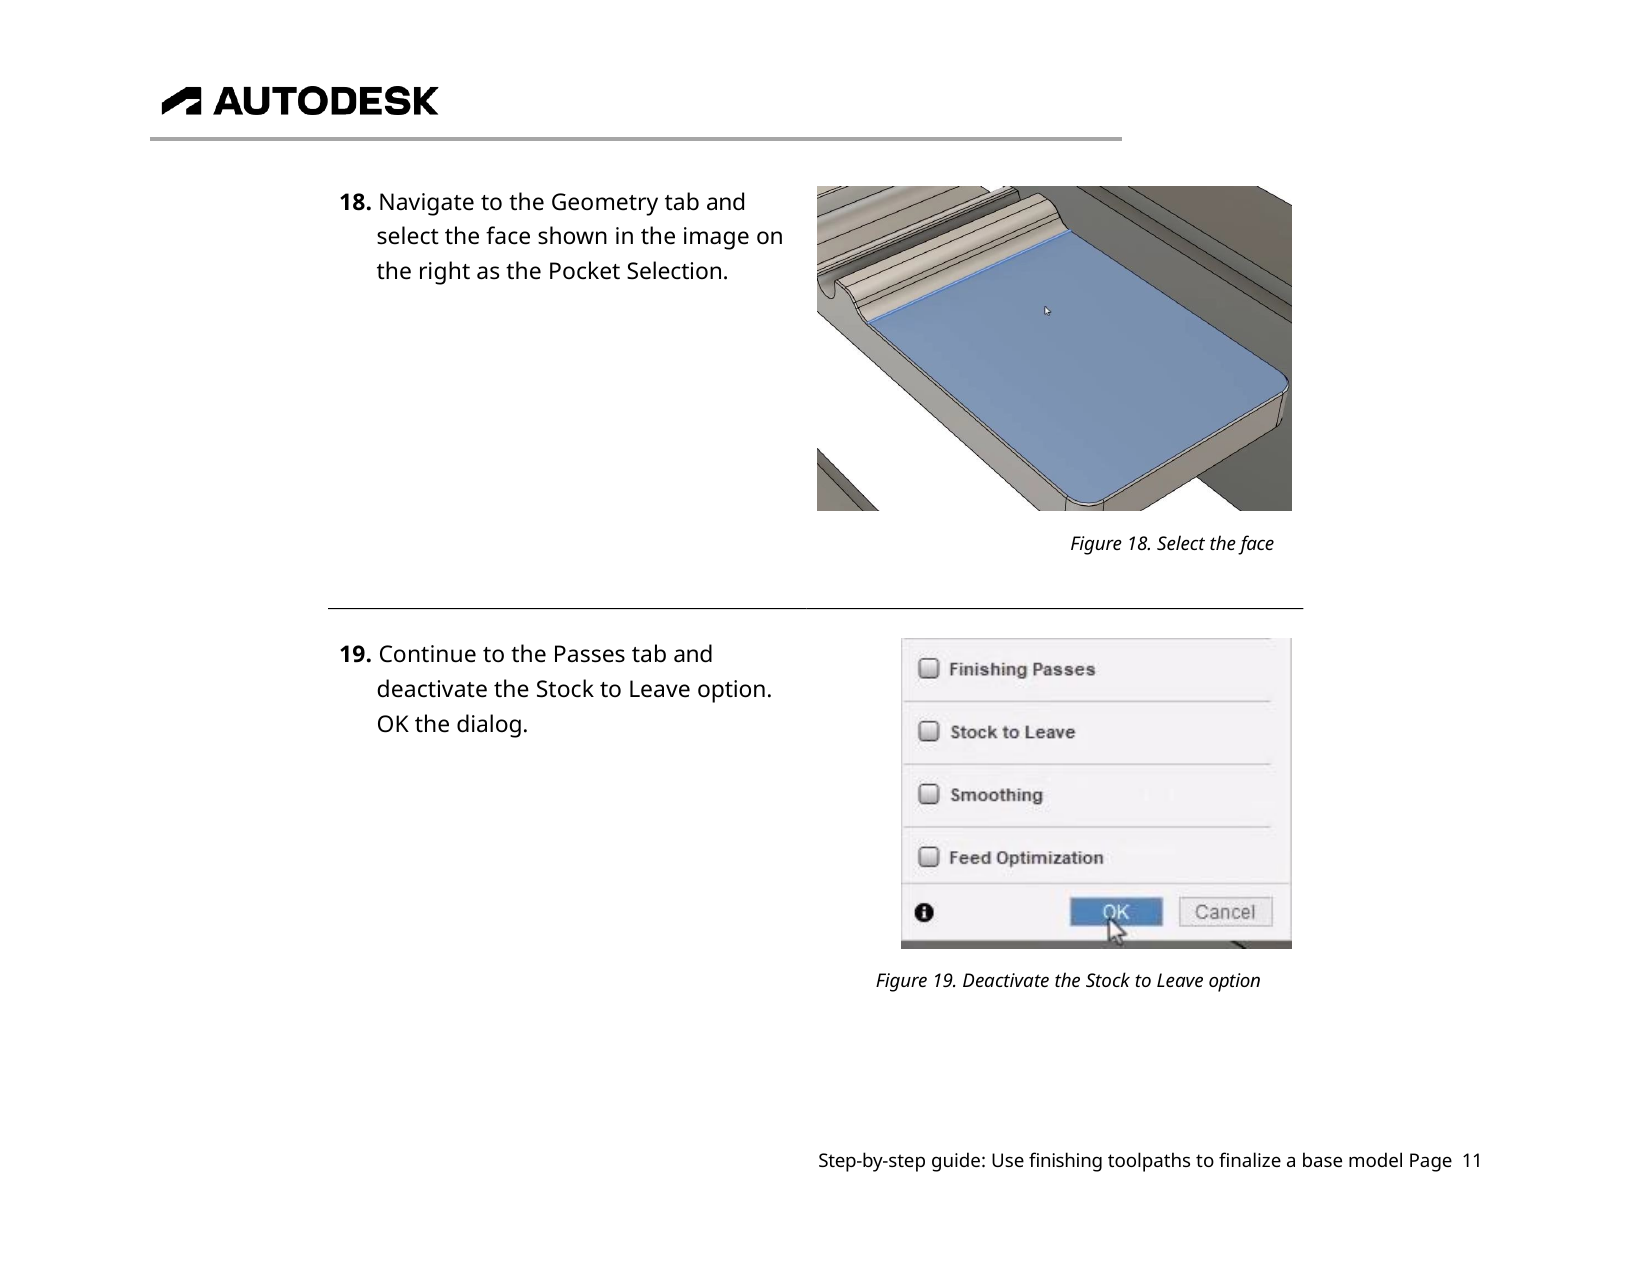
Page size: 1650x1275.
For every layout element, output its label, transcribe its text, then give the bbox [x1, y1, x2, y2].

slide_number Step-by-step guide: Use finishing toolpaths to finalize a base model Page 20 [816, 1145, 1509, 1275]
text_box Figure 19. Deactivate the Stock to Leave option [873, 966, 1294, 992]
picture [900, 638, 1292, 949]
text_box Figure 18. Select the face [1068, 529, 1294, 555]
picture [817, 186, 1293, 511]
text_box 18. Navigate to the Geometry tab and select the face shown in the image on the right as the Pocket Selection. [337, 178, 788, 284]
text_box 19. Continue to the Passes tab and deactivate the Stock to Leave option. OK the dialog. [337, 631, 779, 737]
picture [161, 86, 439, 115]
